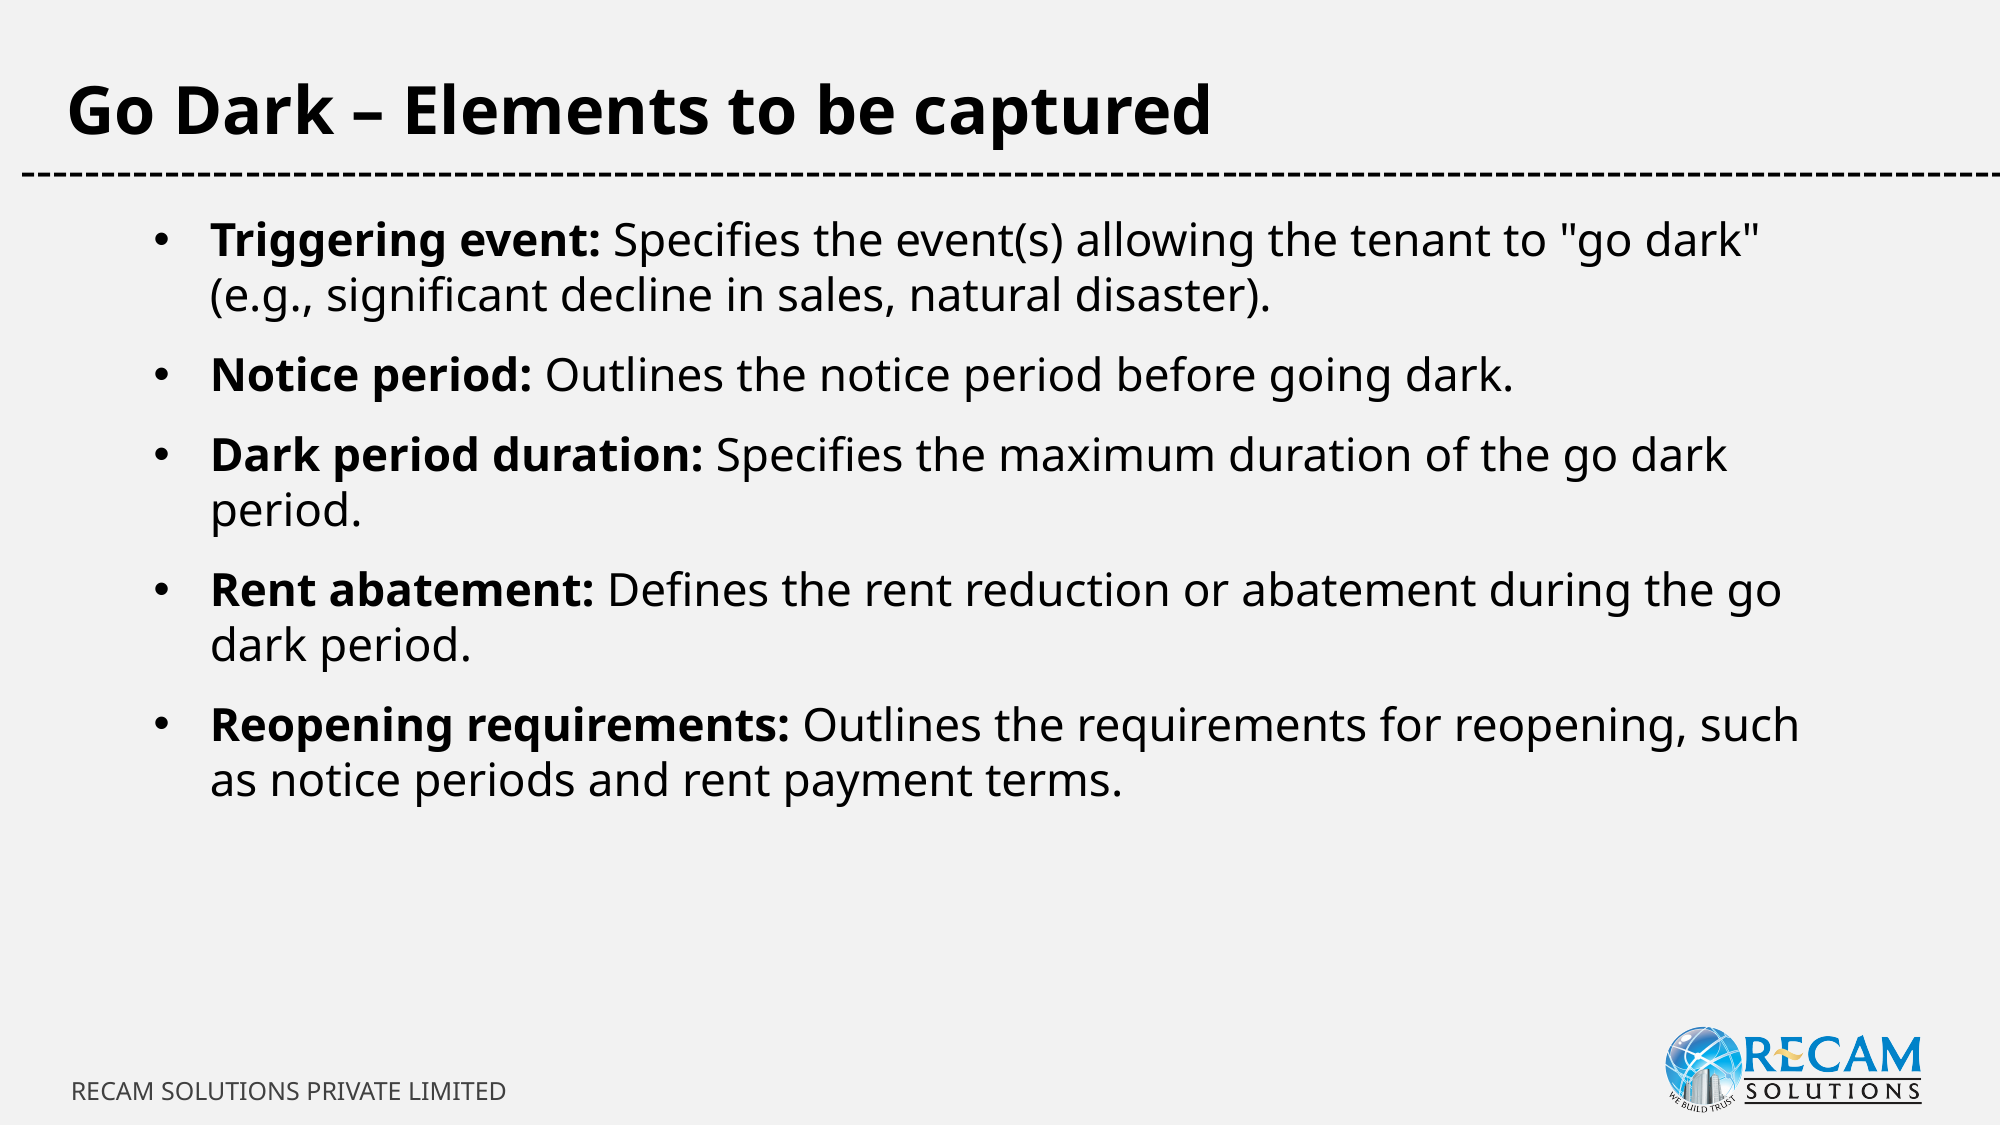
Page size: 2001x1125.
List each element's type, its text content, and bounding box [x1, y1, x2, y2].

text_box ----------------------------------------------------------------------------------------------------------------------------- [6, 131, 2000, 207]
text_box Go Dark – Elements to be captured [51, 60, 1979, 131]
text_box Triggering event: Specifies the event(s) allowing the tenant to "go dark" (e.g., significant decline in sales, natural disaster). Notice period: Outlines the notice period before going dark. Dark period duration: Specifies the maximum duration of the go dark period. Rent abatement: Defines the rent reduction or abatement during the go dark period. Reopening requirements: Outlines the requirements for reopening, such as notice periods and rent payment terms. [138, 203, 1842, 813]
footer RECAM SOLUTIONS PRIVATE LIMITED [70, 1073, 971, 1107]
picture [1652, 1014, 1935, 1125]
